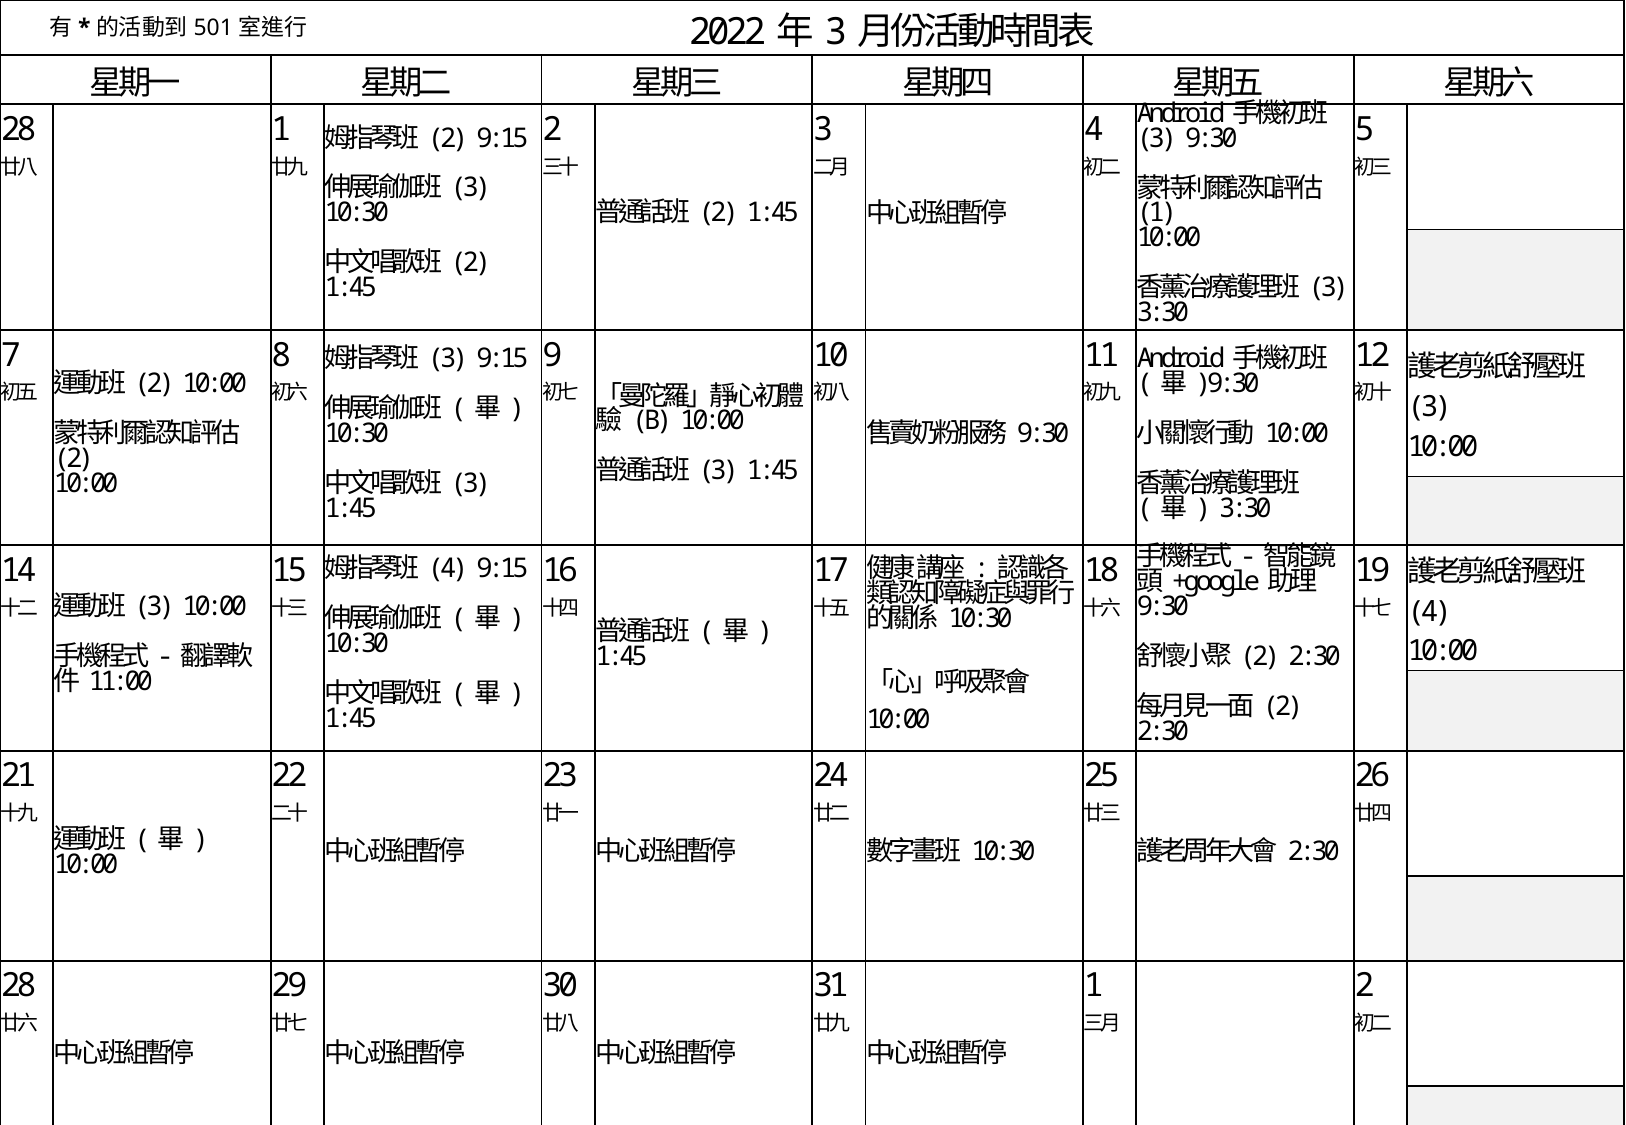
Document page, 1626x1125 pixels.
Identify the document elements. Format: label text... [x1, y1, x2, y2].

table_cell 30 廿八 [542, 962, 594, 1125]
table_cell 1 三月 [1084, 962, 1135, 1125]
table_cell 25 廿三 [1084, 752, 1135, 960]
table_cell [54, 105, 270, 329]
table_cell 運動班(3) 10:00 手機程式-翻譯軟件11:00 [54, 546, 270, 750]
table_cell 22 二十 [272, 752, 323, 960]
table_cell 中心班組暫停 [596, 752, 811, 960]
table_cell 護老剪紙舒壓班(4) 10:00 [1408, 546, 1623, 670]
table_cell 10 初八 [813, 331, 865, 544]
table_cell [1408, 962, 1623, 1085]
table_cell 中心班組暫停 [54, 962, 270, 1125]
text_box 有*的活動到501室進行 [34, 4, 323, 48]
table_cell 護老周年大會 2:30 [1137, 752, 1353, 960]
table_cell 23 廿一 [542, 752, 594, 960]
table_cell 星期四 [813, 56, 1082, 103]
table_cell [1408, 671, 1623, 750]
table_cell 普通話班(畢) 1:45 [596, 546, 811, 750]
table_cell 健康講座:認識各類認知障礙症與罪行的關係 10:30 「心」呼吸聚會 10:00 [866, 546, 1082, 750]
table_cell Android手機初班 (畢)9:30 小關懷行動 10:00 香薰治療護理班(畢) 3:30 [1137, 331, 1353, 544]
table_header 2022年3月份活動時間表 [1, 1, 1623, 54]
table_cell 星期二 [272, 56, 541, 103]
table_cell 1 廿九 [272, 105, 323, 329]
table_cell [1408, 230, 1623, 329]
table_cell 15 十三 [272, 546, 323, 750]
table_cell 3 二月 [813, 105, 865, 329]
table_cell 28 廿八 [1, 105, 52, 329]
table_cell 星期一 [1, 56, 270, 103]
table_cell 「曼陀羅」靜心初體驗 (B) 10:00 普通話班(3) 1:45 [596, 331, 811, 544]
table_cell [1408, 1087, 1623, 1125]
table_cell 中心班組暫停 [866, 105, 1082, 329]
table_cell 31 廿九 [813, 962, 865, 1125]
table_cell 運動班(畢) 10:00 [54, 752, 270, 960]
table_cell 姆指琴班(2) 9:15 伸展瑜伽班(3) 10:30 中文唱歌班(2) 1:45 [325, 105, 541, 329]
table_cell 中心班組暫停 [325, 962, 541, 1125]
table_cell 數字畫班 10:30 [866, 752, 1082, 960]
table_cell 18 十六 [1084, 546, 1135, 750]
table_cell 14 十二 [1, 546, 52, 750]
table_cell 中心班組暫停 [596, 962, 811, 1125]
table_cell 19 十七 [1355, 546, 1406, 750]
table_cell [1408, 477, 1623, 544]
table_cell 中心班組暫停 [866, 962, 1082, 1125]
table_cell 11 初九 [1084, 331, 1135, 544]
table_cell [1408, 105, 1623, 229]
table_cell 17 十五 [813, 546, 865, 750]
table_cell 16 十四 [542, 546, 594, 750]
table_cell 護老剪紙舒壓班(3) 10:00 [1408, 331, 1623, 476]
table_cell 8 初六 [272, 331, 323, 544]
table_cell 手機程式-智能鏡頭+google助理 9:30 舒懷小聚(2) 2:30 每月見一面(2) 2:30 [1137, 546, 1353, 750]
table_cell 7 初五 [1, 331, 52, 544]
table_cell 2 三十 [542, 105, 594, 329]
table_cell 29 廿七 [272, 962, 323, 1125]
table_cell 售賣奶粉服務 9:30 [866, 331, 1082, 544]
table_cell 姆指琴班(4) 9:15 伸展瑜伽班(畢) 10:30 中文唱歌班(畢) 1:45 [325, 546, 541, 750]
table_cell 中心班組暫停 [325, 752, 541, 960]
table_cell 21 十九 [1, 752, 52, 960]
table_cell 12 初十 [1355, 331, 1406, 544]
table_cell 運動班(2) 10:00 蒙特利爾認知評估(2) 10:00 [54, 331, 270, 544]
table_cell 9 初七 [542, 331, 594, 544]
table_cell 28 廿六 [1, 962, 52, 1125]
table_cell Android手機初班 (3) 9:30 蒙特利爾認知評估(1) 10:00 香薰治療護理班(3) 3:30 [1137, 105, 1353, 329]
table_cell 2 初二 [1355, 962, 1406, 1125]
table_cell 24 廿二 [813, 752, 865, 960]
table_cell 4 初二 [1084, 105, 1135, 329]
table_cell [1408, 877, 1623, 960]
table_cell [1137, 962, 1353, 1125]
table_cell 26 廿四 [1355, 752, 1406, 960]
table_cell 星期五 [1084, 56, 1353, 103]
table_cell 普通話班(2) 1:45 [596, 105, 811, 329]
table_cell 5 初三 [1355, 105, 1406, 329]
table_cell 星期六 [1355, 56, 1623, 103]
table_cell [1408, 752, 1623, 875]
table_cell 星期三 [542, 56, 811, 103]
table_cell 姆指琴班(3) 9:15 伸展瑜伽班(畢) 10:30 中文唱歌班(3) 1:45 [325, 331, 541, 544]
